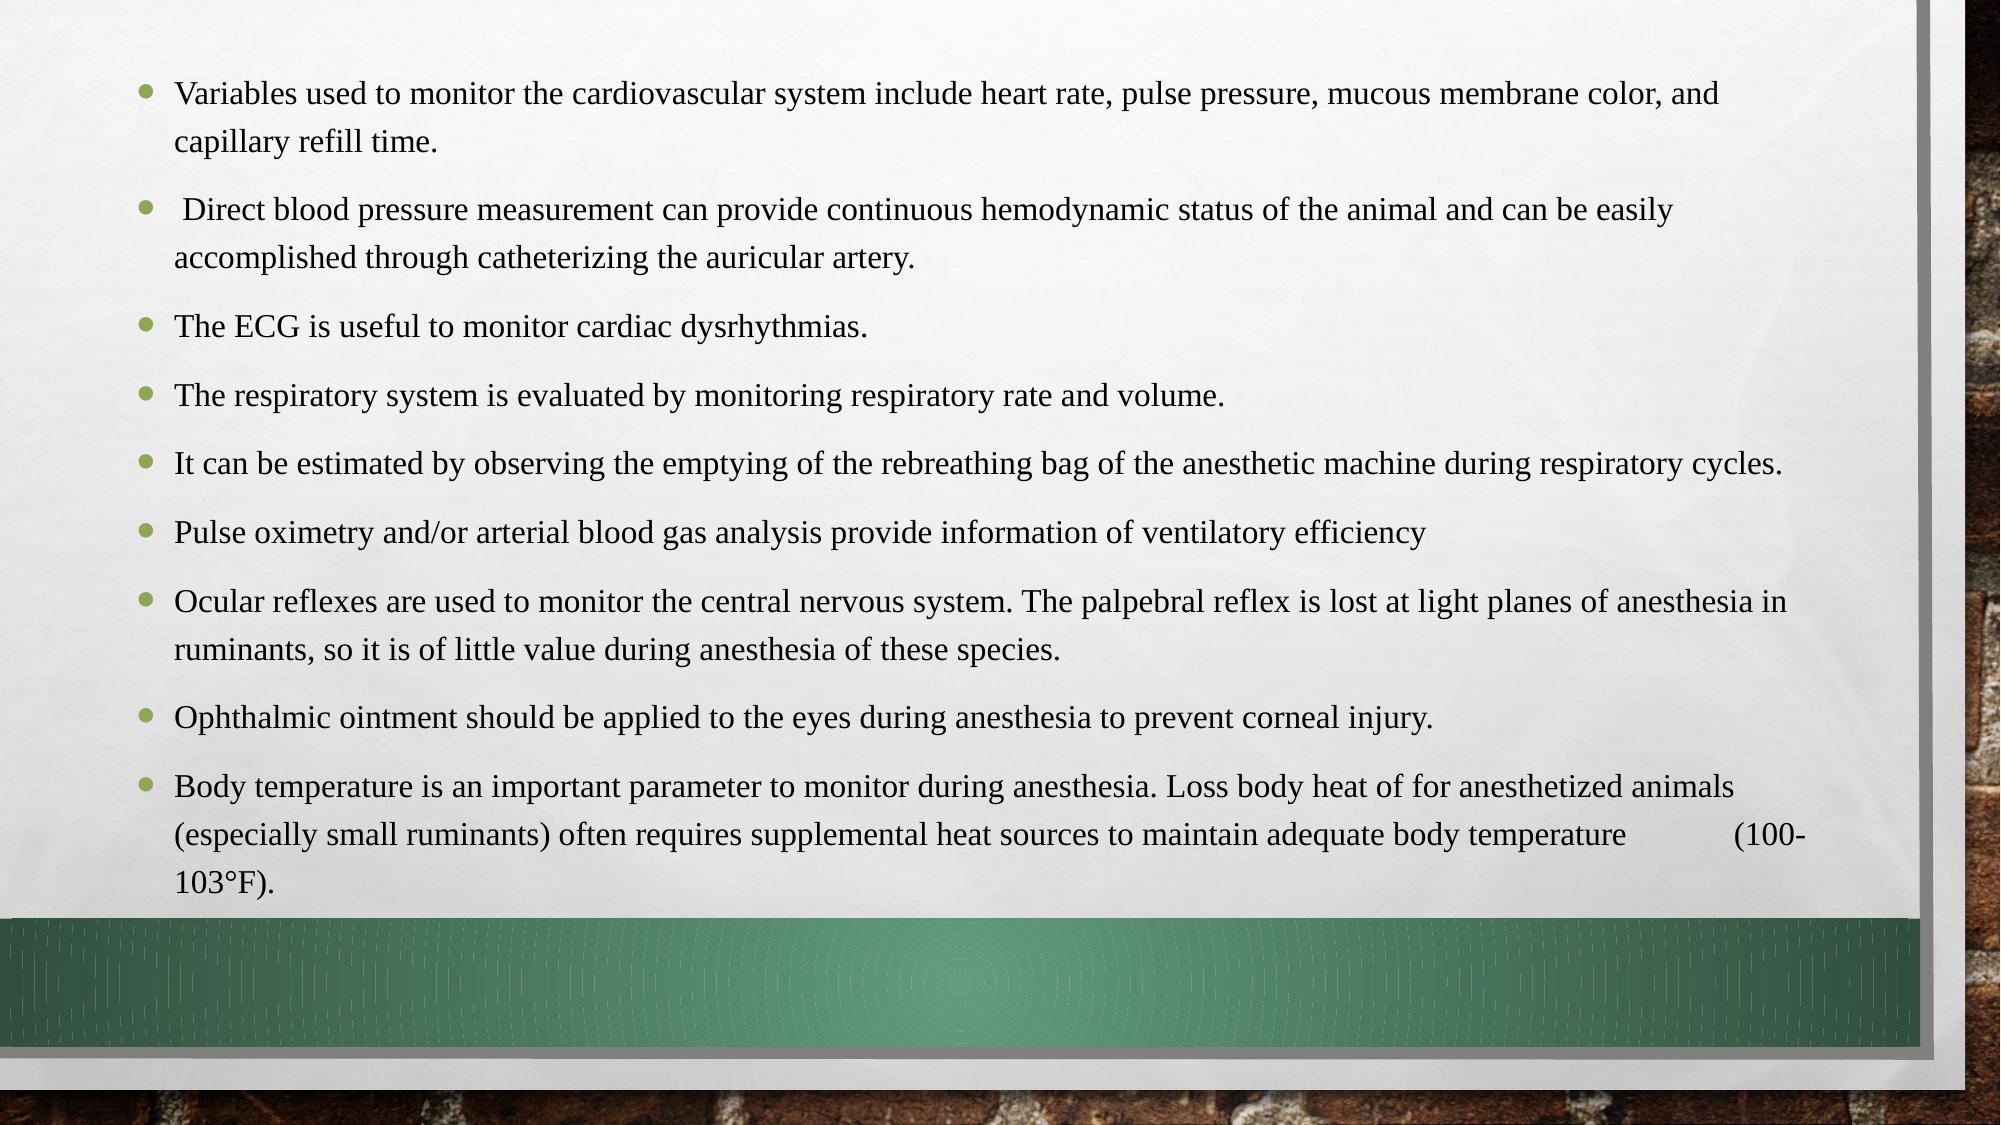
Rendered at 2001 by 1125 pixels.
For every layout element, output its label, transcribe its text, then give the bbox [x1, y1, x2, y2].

list Variables used to monitor the cardiovascular system include heart rate, pulse pressure, mucous membrane color, and capillary refill time. Direct blood pressure measurement can provide continuous hemodynamic status of the animal and can be easily accomplished through catheterizing the auricular artery. The ECG is useful to monitor cardiac dysrhythmias. The respiratory system is evaluated by monitoring respiratory rate and volume. It can be estimated by observing the emptying of the rebreathing bag of the anesthetic machine during respiratory cycles. Pulse oximetry and/or arterial blood gas analysis provide information of ventilatory efficiency Ocular reflexes are used to monitor the central nervous system. The palpebral reflex is lost at light planes of anesthesia in ruminants, so it is of little value during anesthesia of these species. Ophthalmic ointment should be applied to the eyes during anesthesia to prevent corneal injury. Body temperature is an important parameter to monitor during anesthesia. Loss body heat of for anesthetized animals (especially small ruminants) often requires supplemental heat sources to maintain adequate body temperature (100-103°F). [121, 213, 1827, 758]
picture [0, 0, 2000, 1125]
